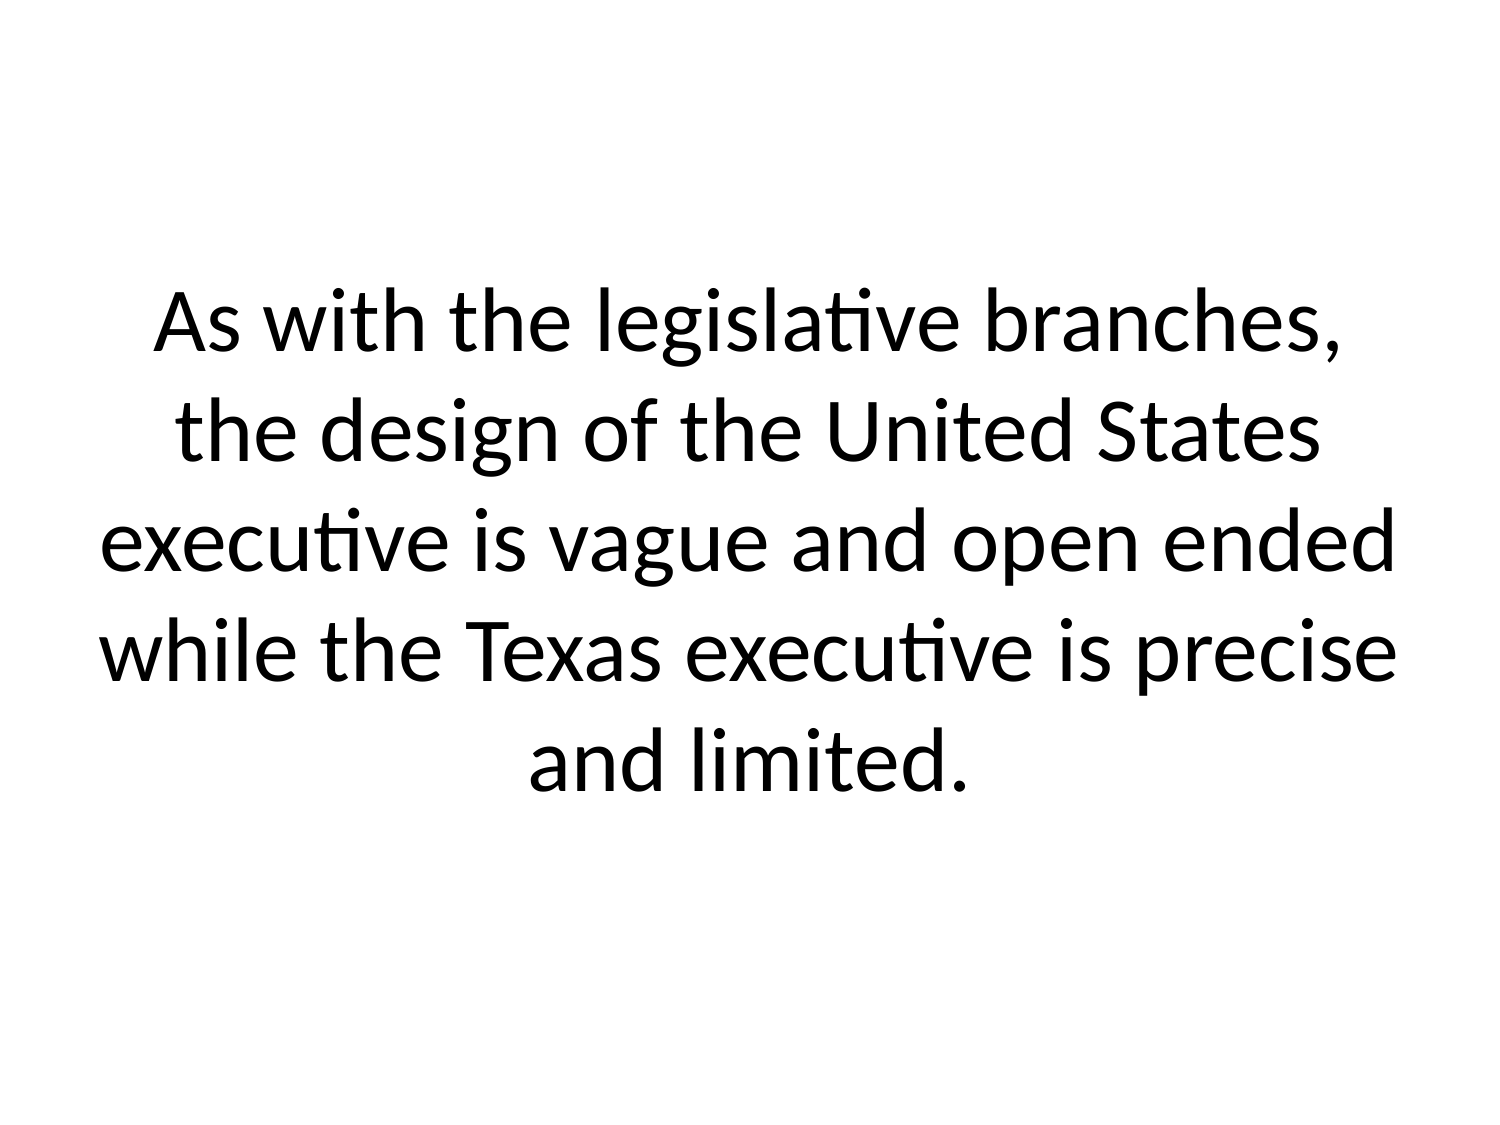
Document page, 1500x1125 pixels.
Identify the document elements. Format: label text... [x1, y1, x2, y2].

title As with the legislative branches, the design of the United States executive is vague and open ended while the Texas executive is precise and limited. [74, 44, 1426, 1026]
